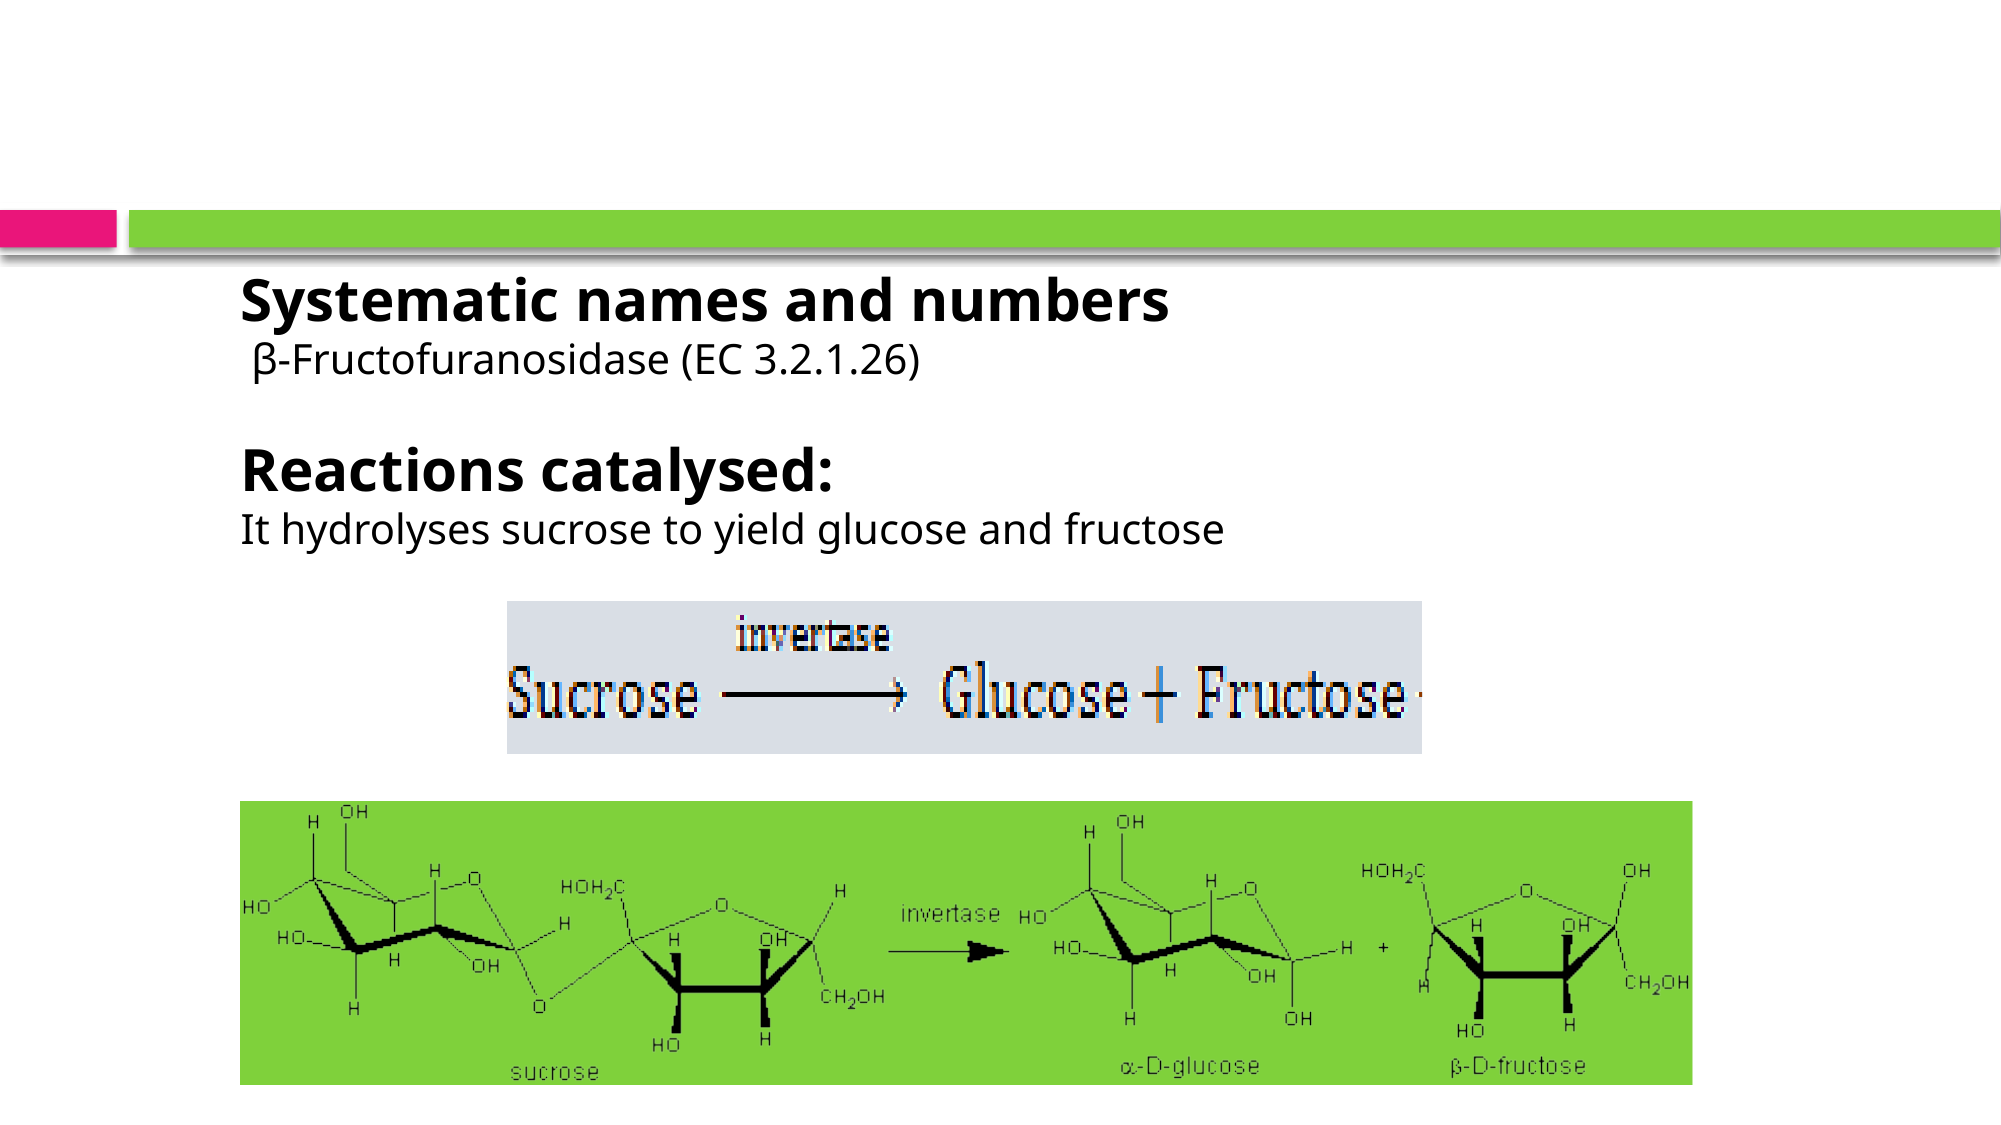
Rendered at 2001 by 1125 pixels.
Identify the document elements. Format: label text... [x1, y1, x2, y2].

picture [239, 801, 1693, 1086]
text_box Systematic names and numbers β-Fructofuranosidase (EC 3.2.1.26) Reactions catalysed: It hydrolyses sucrose to yield glucose and fructose [225, 255, 1442, 561]
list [506, 600, 1423, 754]
